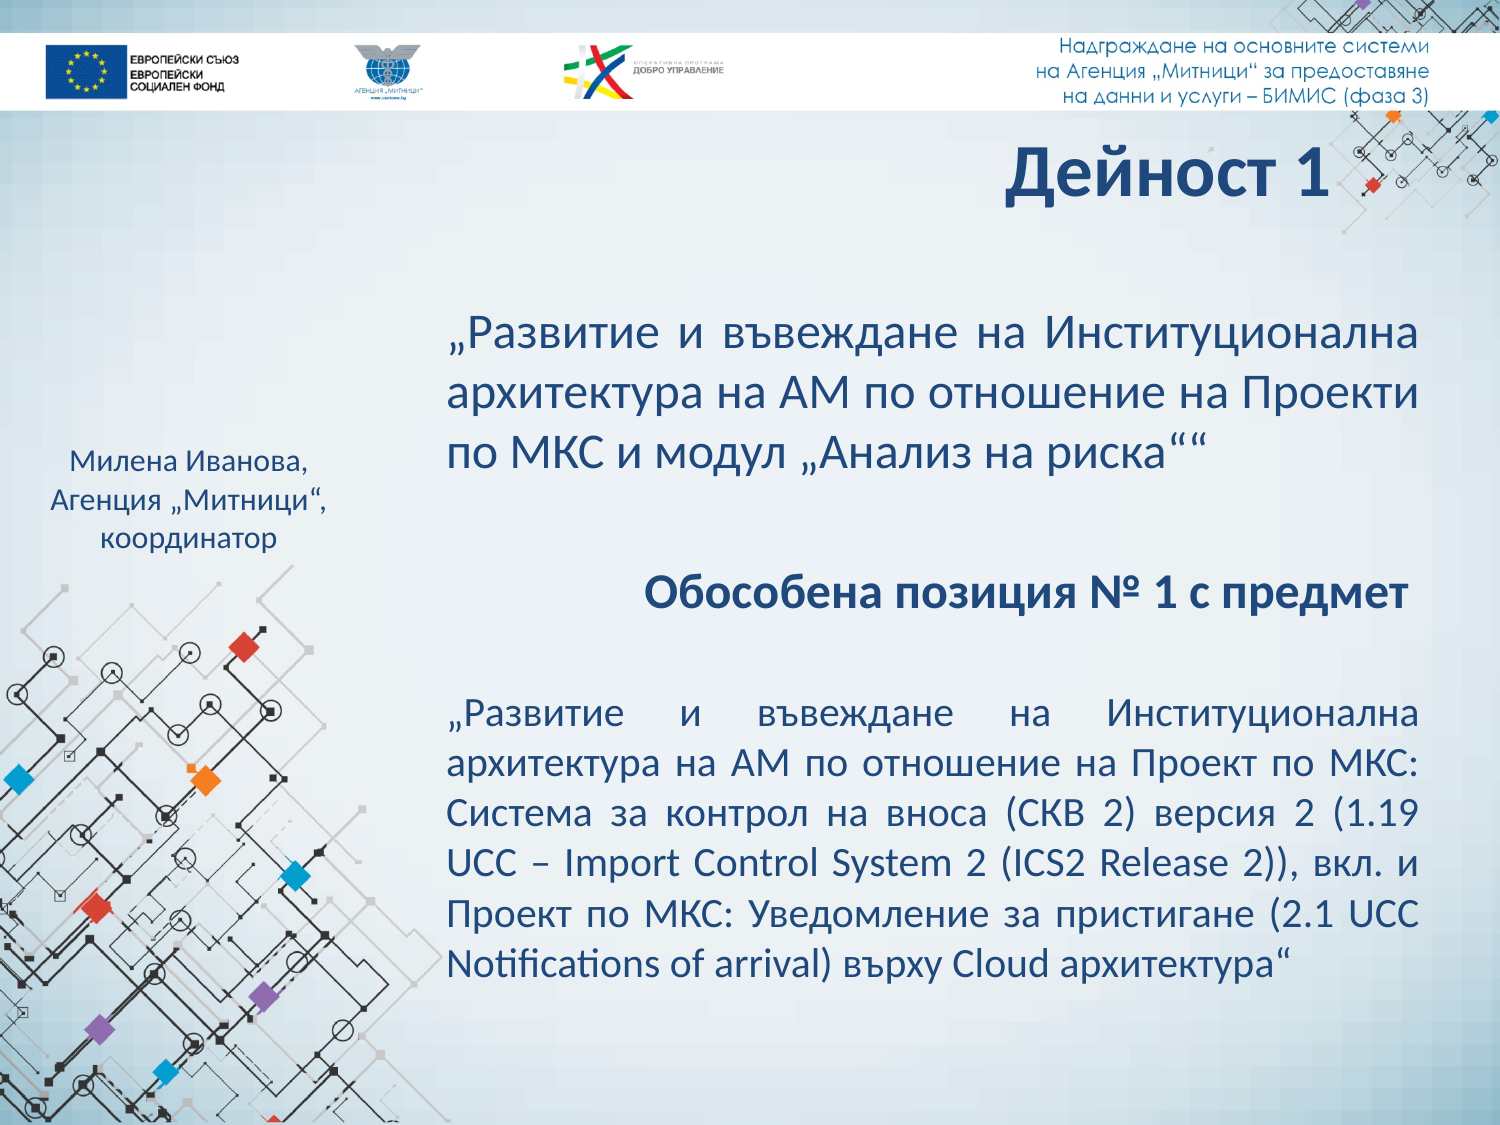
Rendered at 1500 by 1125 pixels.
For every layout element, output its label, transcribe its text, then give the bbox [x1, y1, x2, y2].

text_box Милена Иванова, Агенция „Митници“, координатор [17, 432, 361, 563]
title Дейност 1 [938, 101, 1399, 232]
picture [0, 0, 1500, 1125]
subtitle „Развитие и въвеждане на Институционална архитектура на АМ по отношение на Проекти по МКС и модул „Анализ на риска““ Обособена позиция № 1 с предмет „Развитие и въвеждане на Институционална архитектура на АМ по отношение на Проект по МКС: Система за контрол на вноса (СКВ 2) версия 2 (1.19 UCC – Import Control System 2 (ICS2 Release 2)), вкл. и Проект по МКС: Уведомление за пристигане (2.1 UCC Notifications of arrival) върху Cloud архитектура“ [431, 290, 1436, 1059]
